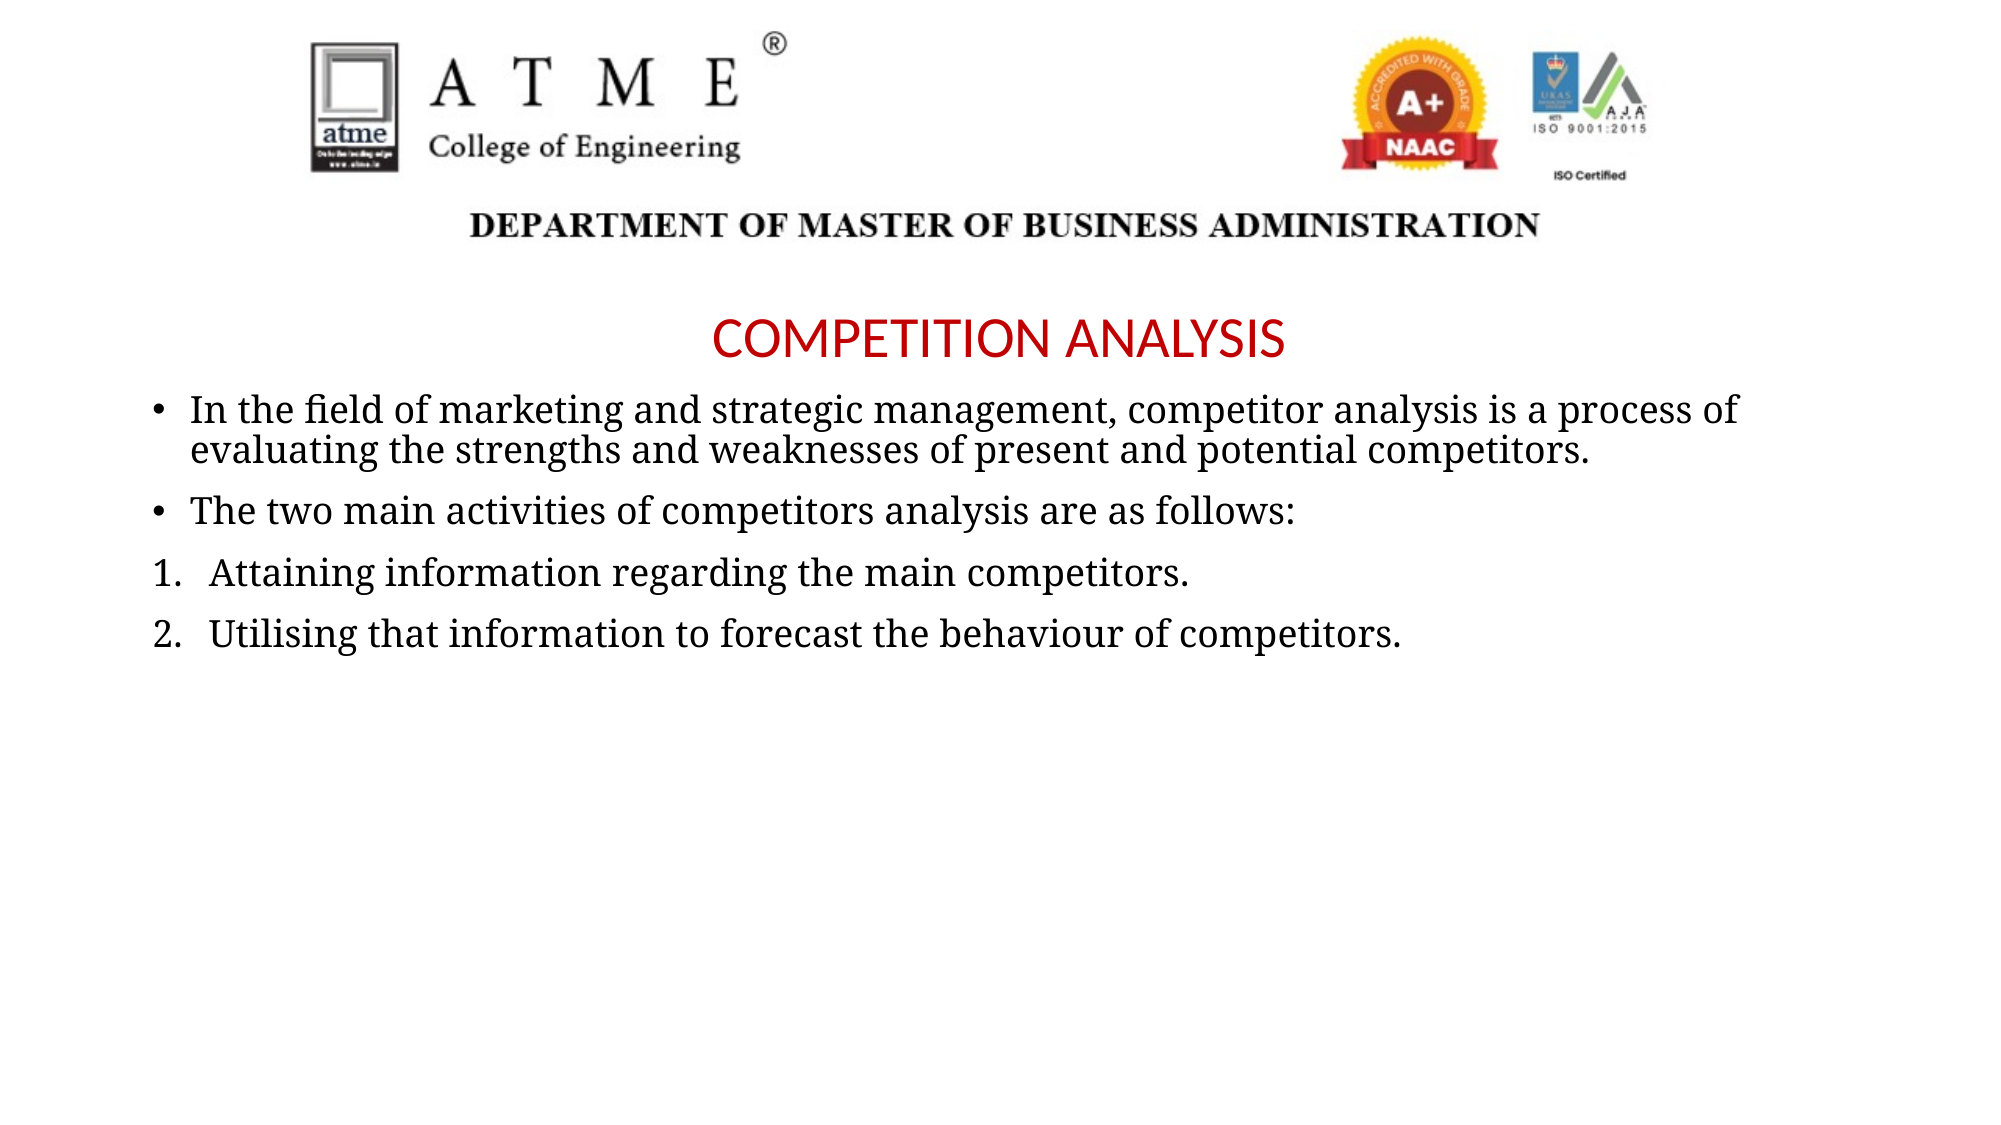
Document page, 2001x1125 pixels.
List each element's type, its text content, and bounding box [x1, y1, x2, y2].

picture [303, 30, 1697, 245]
list COMPETITION ANALYSIS In the field of marketing and strategic management, competitor analysis is a process of evaluating the strengths and weaknesses of present and potential competitors. The two main activities of competitors analysis are as follows: Attaining information regarding the main competitors. Utilising that information to forecast the behaviour of competitors. [137, 299, 1863, 1014]
